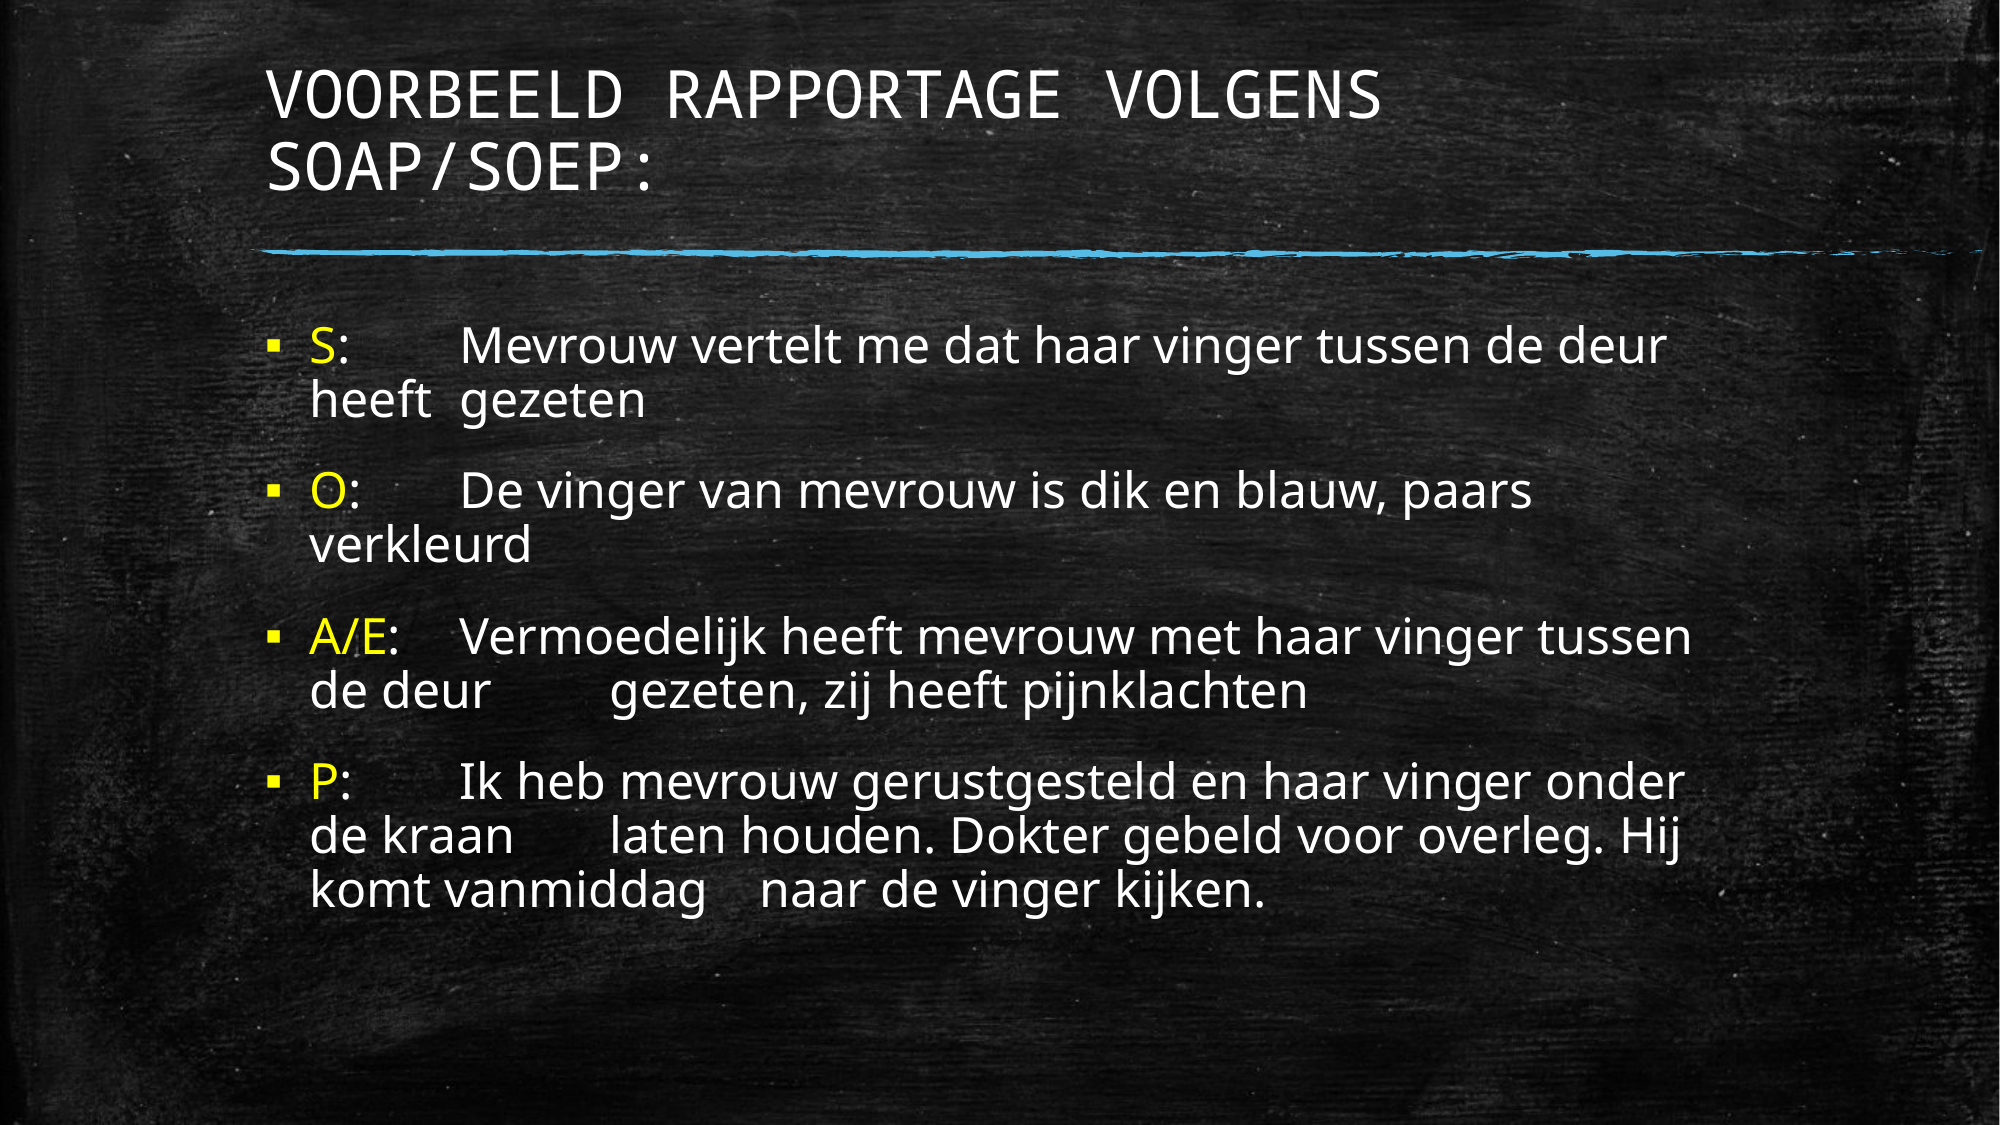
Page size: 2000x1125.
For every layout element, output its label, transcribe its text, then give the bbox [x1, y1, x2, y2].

title VOORBEELD RAPPORTAGE VOLGENS SOAP/SOEP: [249, 45, 1750, 213]
list S: Mevrouw vertelt me dat haar vinger tussen de deur heeft gezeten O: De vinger van mevrouw is dik en blauw, paars verkleurd A/E: Vermoedelijk heeft mevrouw met haar vinger tussen de deur gezeten, zij heeft pijnklachten P: Ik heb mevrouw gerustgesteld en haar vinger onder de kraan laten houden. Dokter gebeld voor overleg. Hij komt vanmiddag naar de vinger kijken. [249, 312, 1750, 1013]
